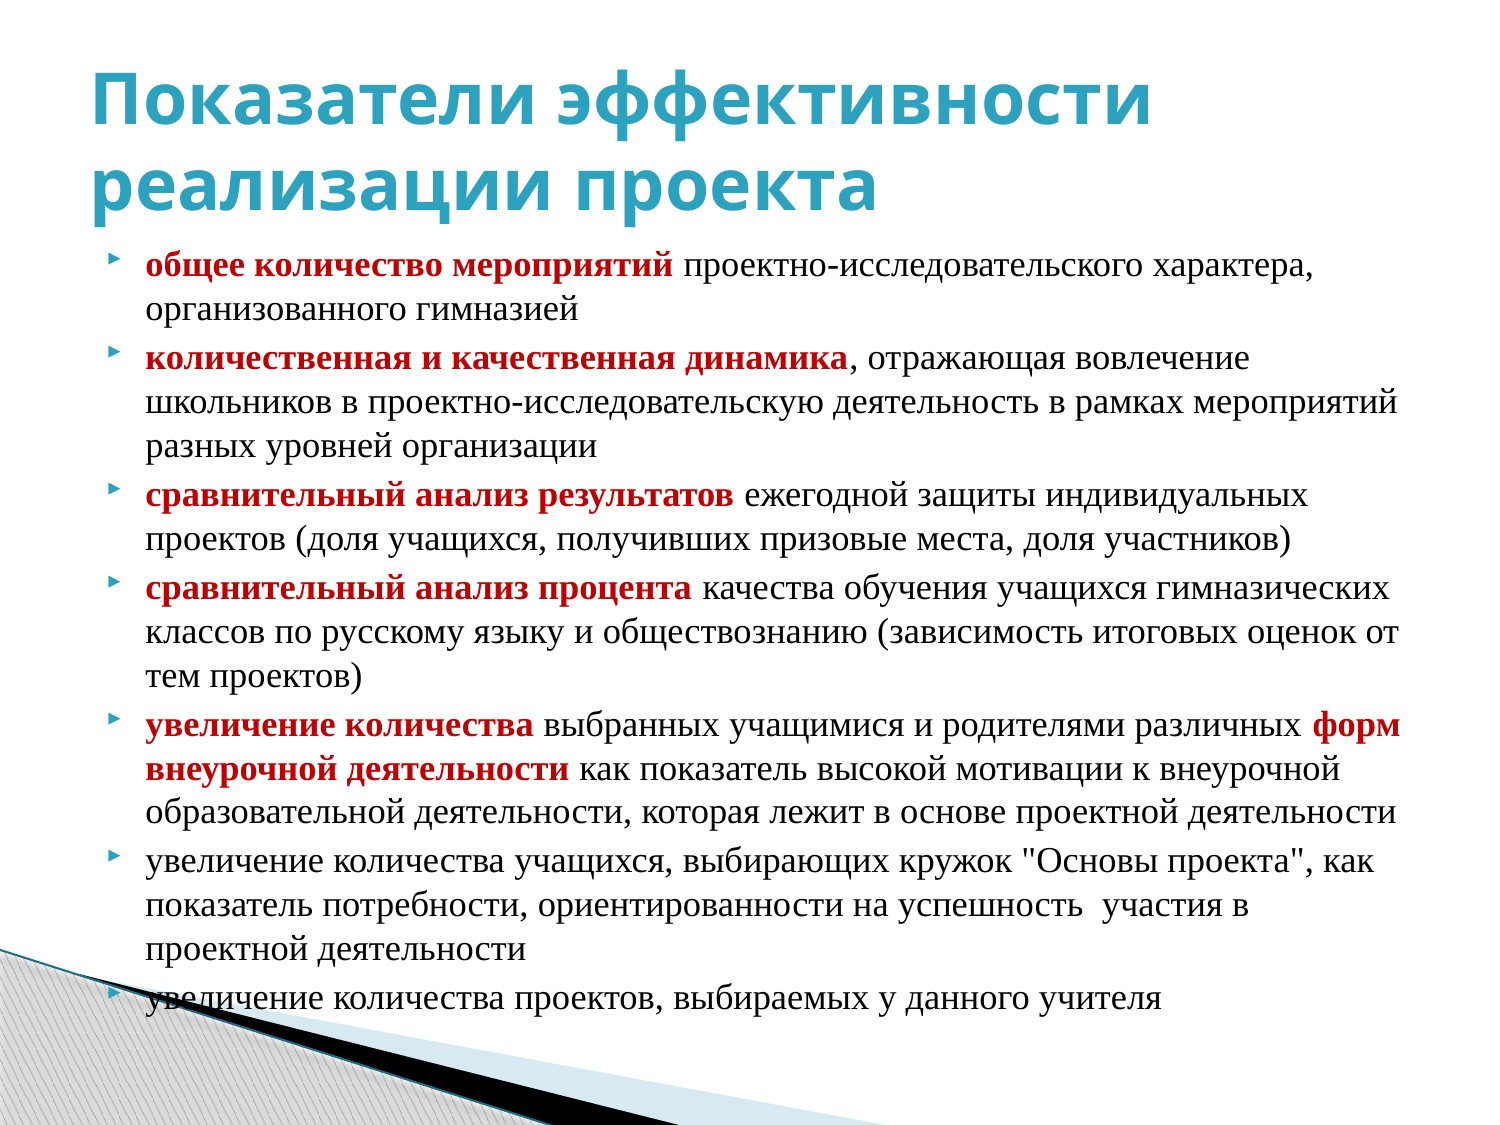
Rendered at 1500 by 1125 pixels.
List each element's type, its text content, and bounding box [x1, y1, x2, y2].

list общее количество мероприятий проектно-исследовательского характера, организованного гимназией количественная и качественная динамика, отражающая вовлечение школьников в проектно-исследовательскую деятельность в рамках мероприятий разных уровней организации сравнительный анализ результатов ежегодной защиты индивидуальных проектов (доля учащихся, получивших призовые места, доля участников) сравнительный анализ процента качества обучения учащихся гимназических классов по русскому языку и обществознанию (зависимость итоговых оценок от тем проектов) увеличение количества выбранных учащимися и родителями различных форм внеурочной деятельности как показатель высокой мотивации к внеурочной образовательной деятельности, которая лежит в основе проектной деятельности увеличение количества учащихся, выбирающих кружок "Основы проекта", как показатель потребности, ориентированности на успешность участия в проектной деятельности увеличение количества проектов, выбираемых у данного учителя [75, 233, 1425, 1067]
title Показатели эффективности реализации проекта [75, 45, 1425, 233]
